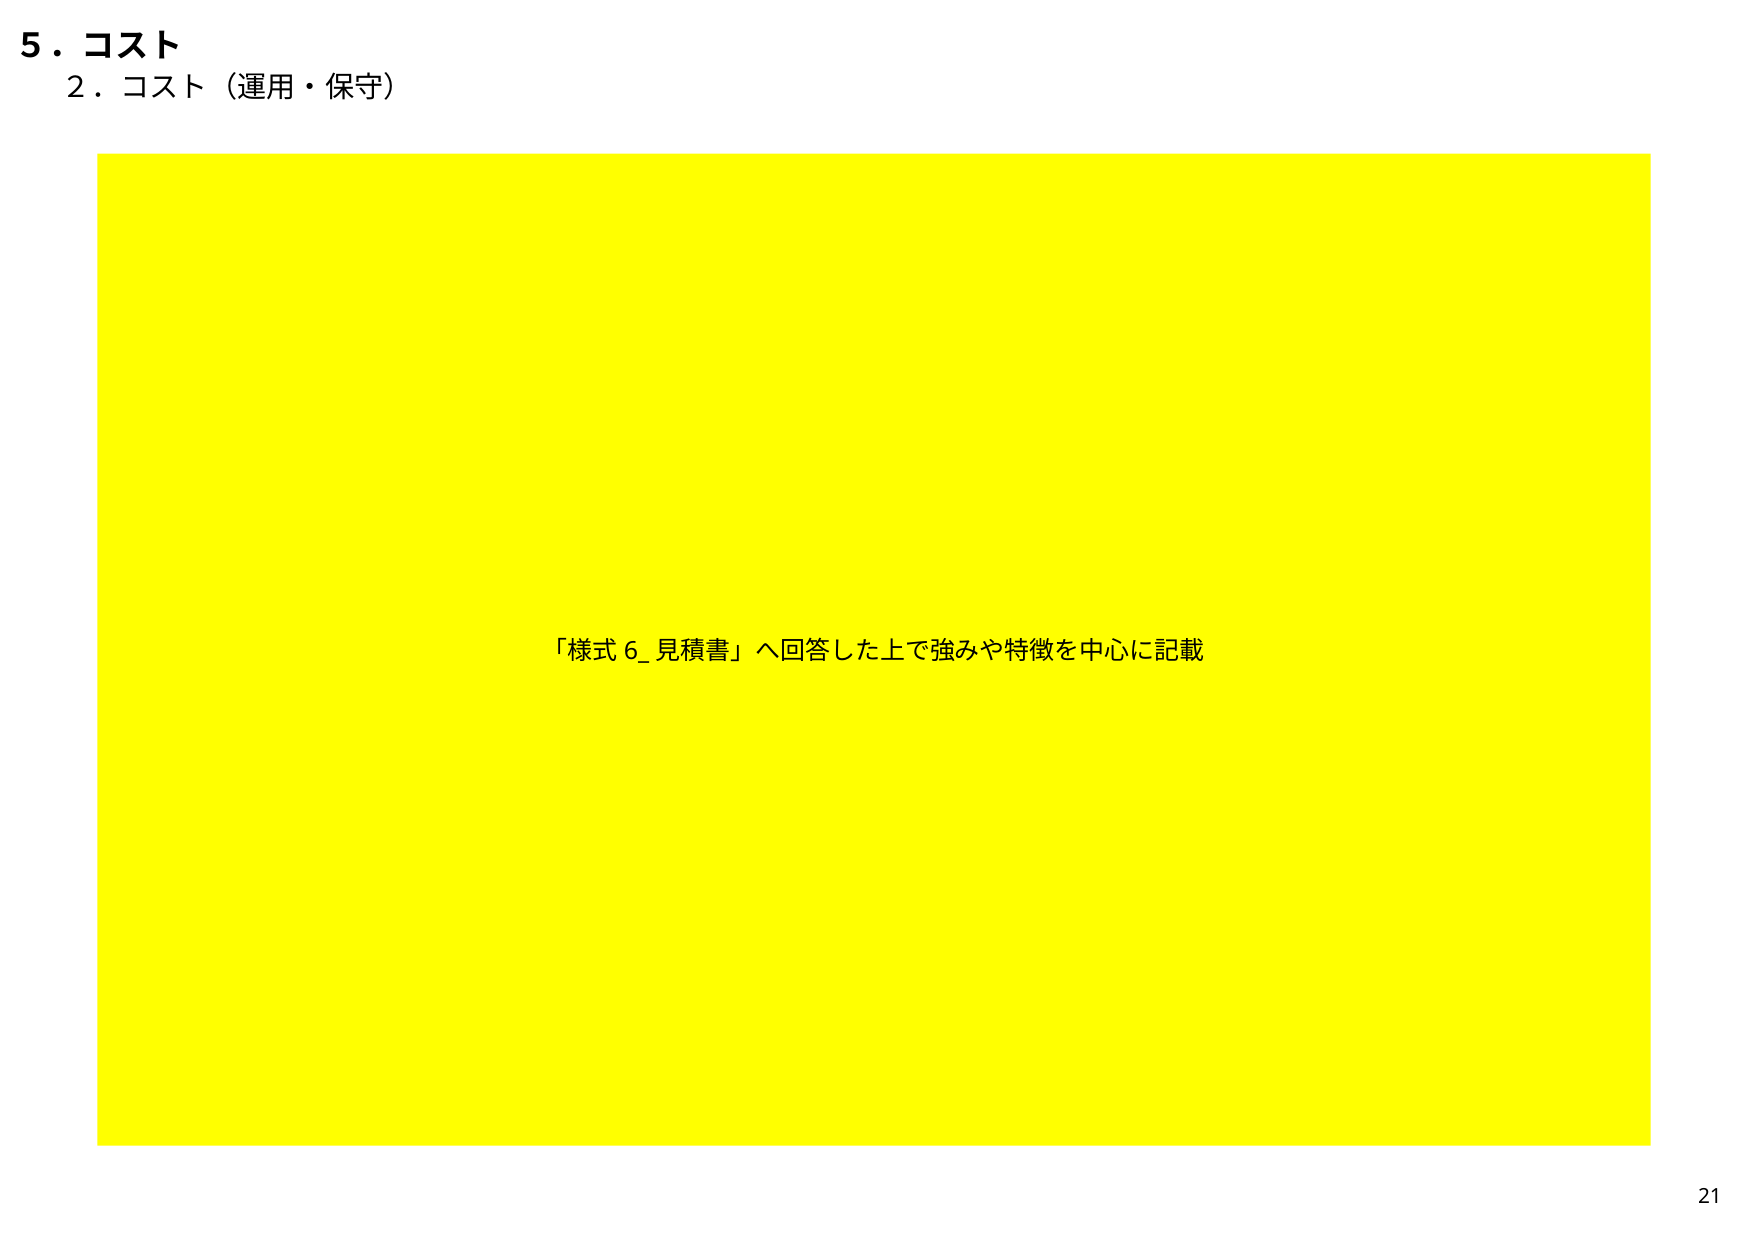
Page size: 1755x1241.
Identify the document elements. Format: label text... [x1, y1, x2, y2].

title ５．コスト [14, 29, 1739, 66]
list ２．コスト（運用・保守） [61, 67, 1739, 104]
text_box 「様式6_見積書」へ回答した上で強みや特徴を中心に記載 [95, 151, 1653, 1148]
